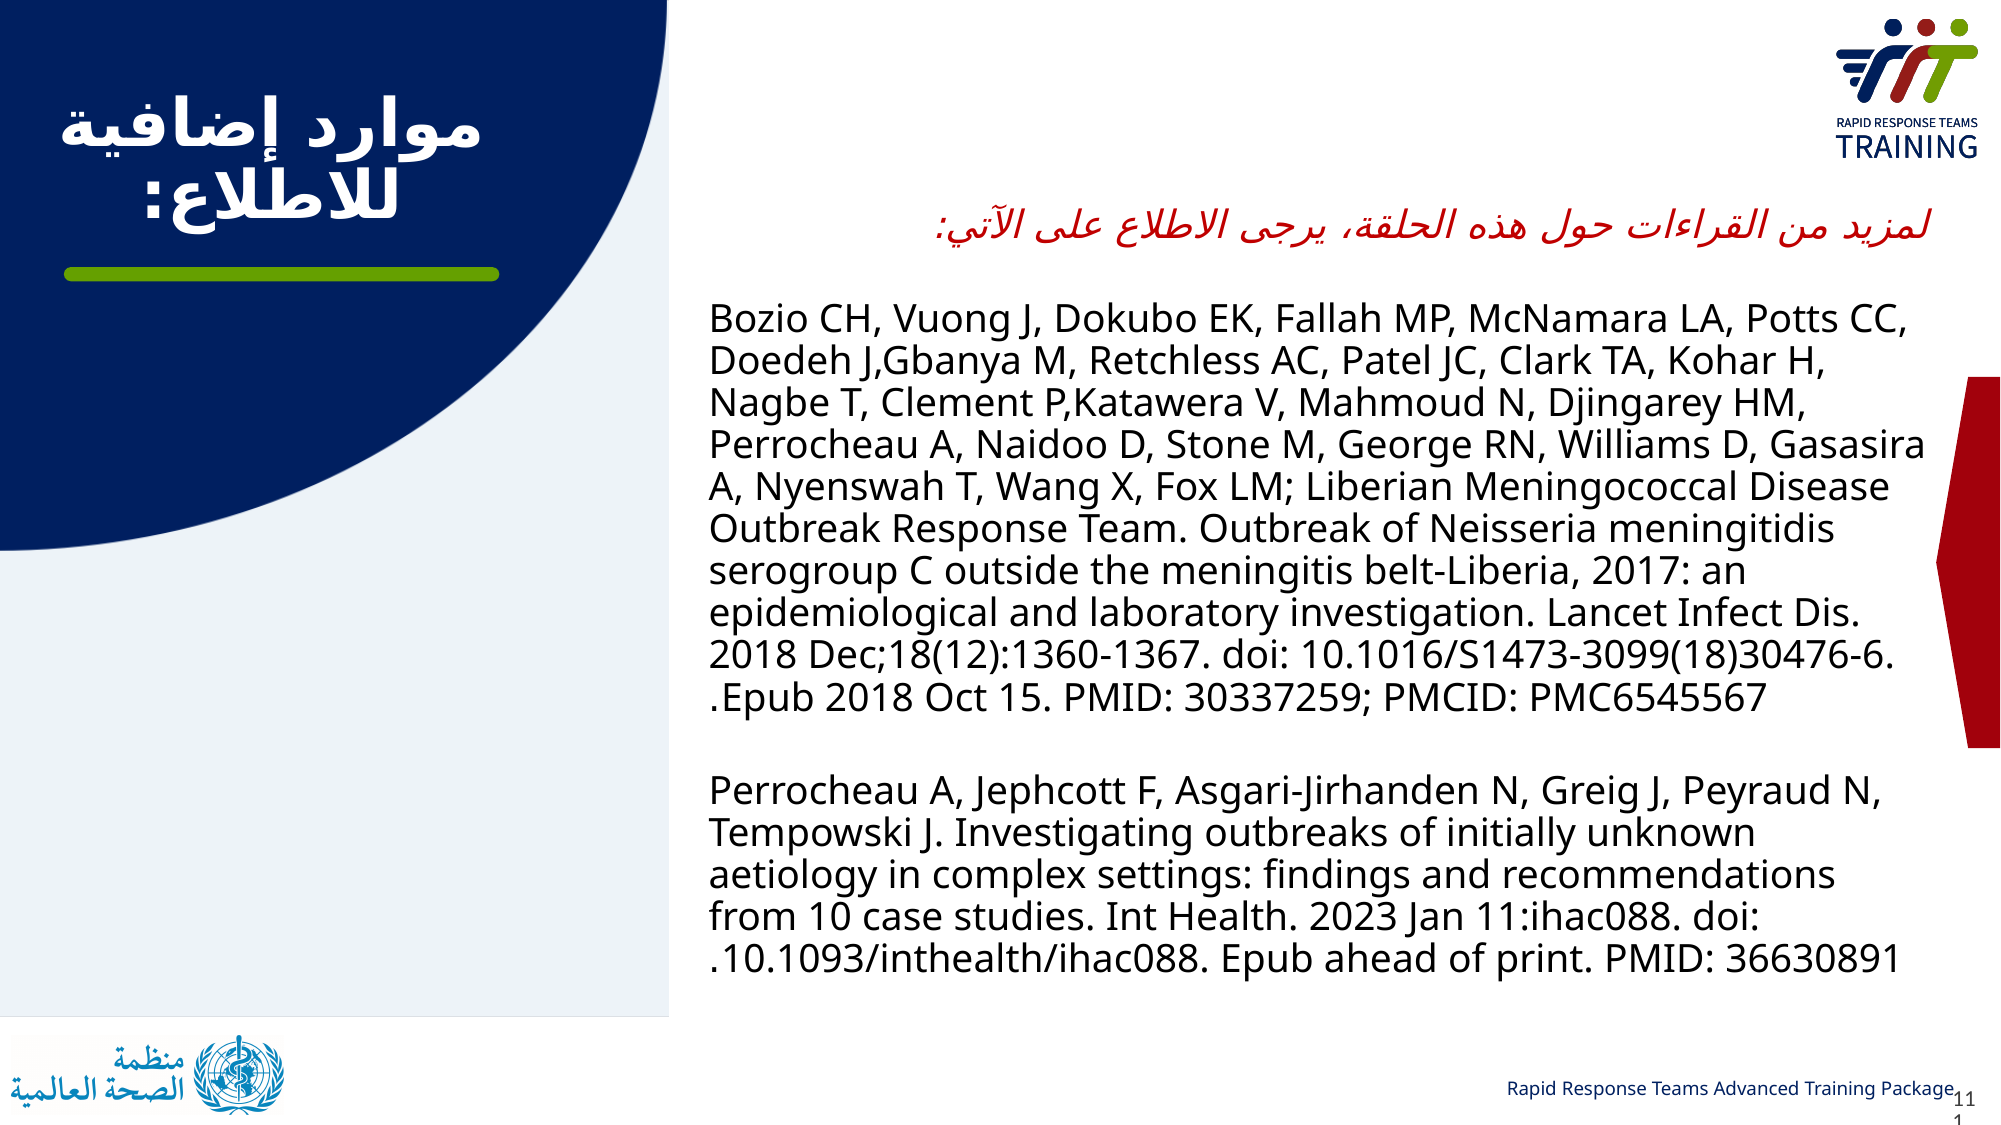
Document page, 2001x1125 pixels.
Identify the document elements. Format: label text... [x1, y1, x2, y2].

list لمزيد من القراءات حول هذه الحلقة، يرجى الاطلاع على الآتي: Bozio CH, Vuong J, Dokubo EK, Fallah MP, McNamara LA, Potts CC, Doedeh J,Gbanya M, Retchless AC, Patel JC, Clark TA, Kohar H, Nagbe T, Clement P,Katawera V, Mahmoud N, Djingarey HM, Perrocheau A, Naidoo D, Stone M, George RN, Williams D, Gasasira A, Nyenswah T, Wang X, Fox LM; Liberian Meningococcal Disease Outbreak Response Team. Outbreak of Neisseria meningitidis serogroup C outside the meningitis belt-Liberia, 2017: an epidemiological and laboratory investigation. Lancet Infect Dis. 2018 Dec;18(12):1360-1367. doi: 10.1016/S1473-3099(18)30476-6. Epub 2018 Oct 15. PMID: 30337259; PMCID: PMC6545567. Perrocheau A, Jephcott F, Asgari-Jirhanden N, Greig J, Peyraud N, Tempowski J. Investigating outbreaks of initially unknown aetiology in complex settings: findings and recommendations from 10 case studies. Int Health. 2023 Jan 11:ihac088. doi: 10.1093/inthealth/ihac088. Epub ahead of print. PMID: 36630891. [700, 137, 1937, 1049]
title موارد إضافية للاطلاع: [35, 106, 508, 296]
picture [1835, 19, 1978, 167]
picture [11, 1035, 284, 1115]
picture [241, 1050, 247, 1059]
picture [0, 0, 669, 1018]
